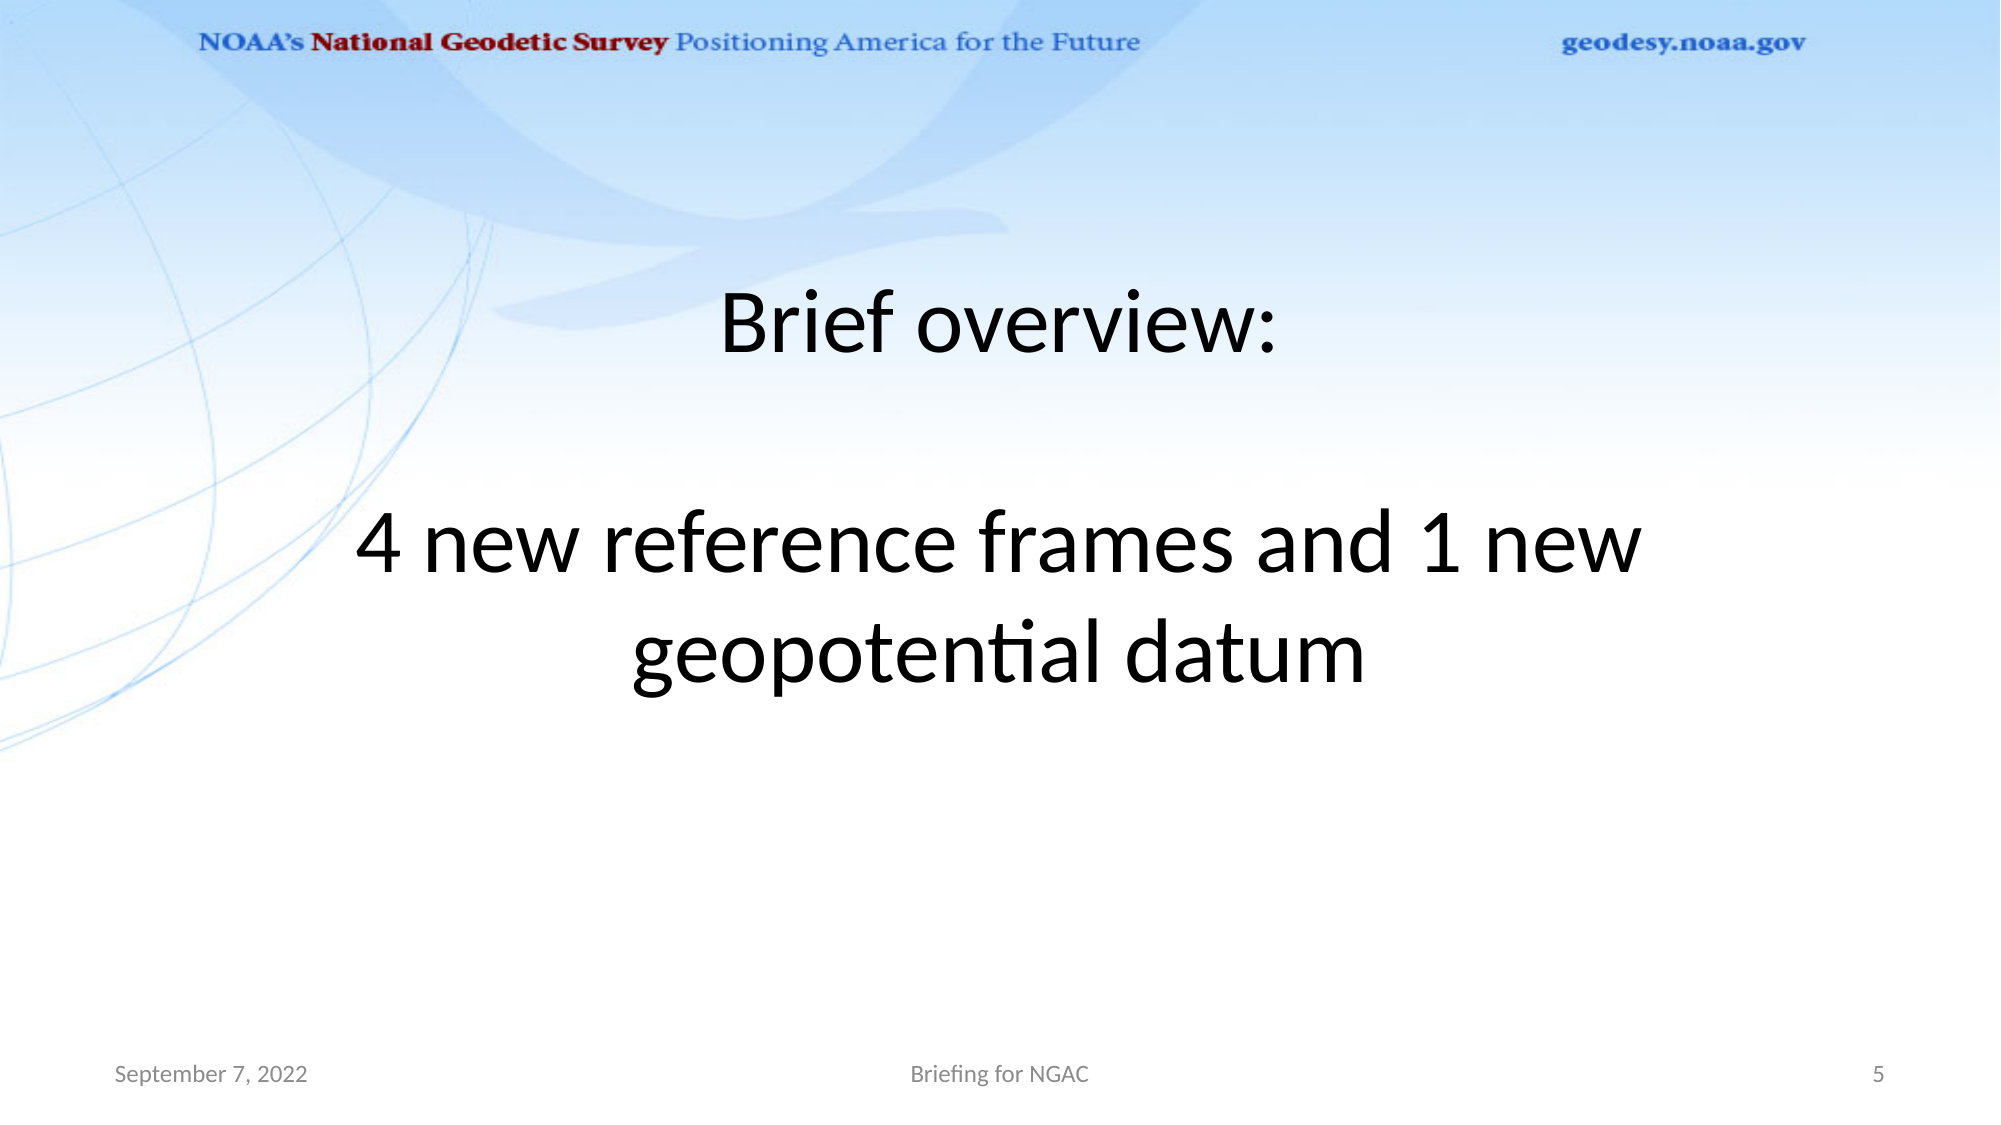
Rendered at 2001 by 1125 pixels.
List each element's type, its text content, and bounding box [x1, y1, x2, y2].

footer Briefing for NGAC [683, 1042, 1317, 1103]
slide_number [99, 1042, 567, 1103]
slide_number 5 [1433, 1042, 1900, 1103]
title Brief overview: 4 new reference frames and 1 new geopotential datum [99, 442, 1900, 630]
picture [0, 0, 2001, 1125]
